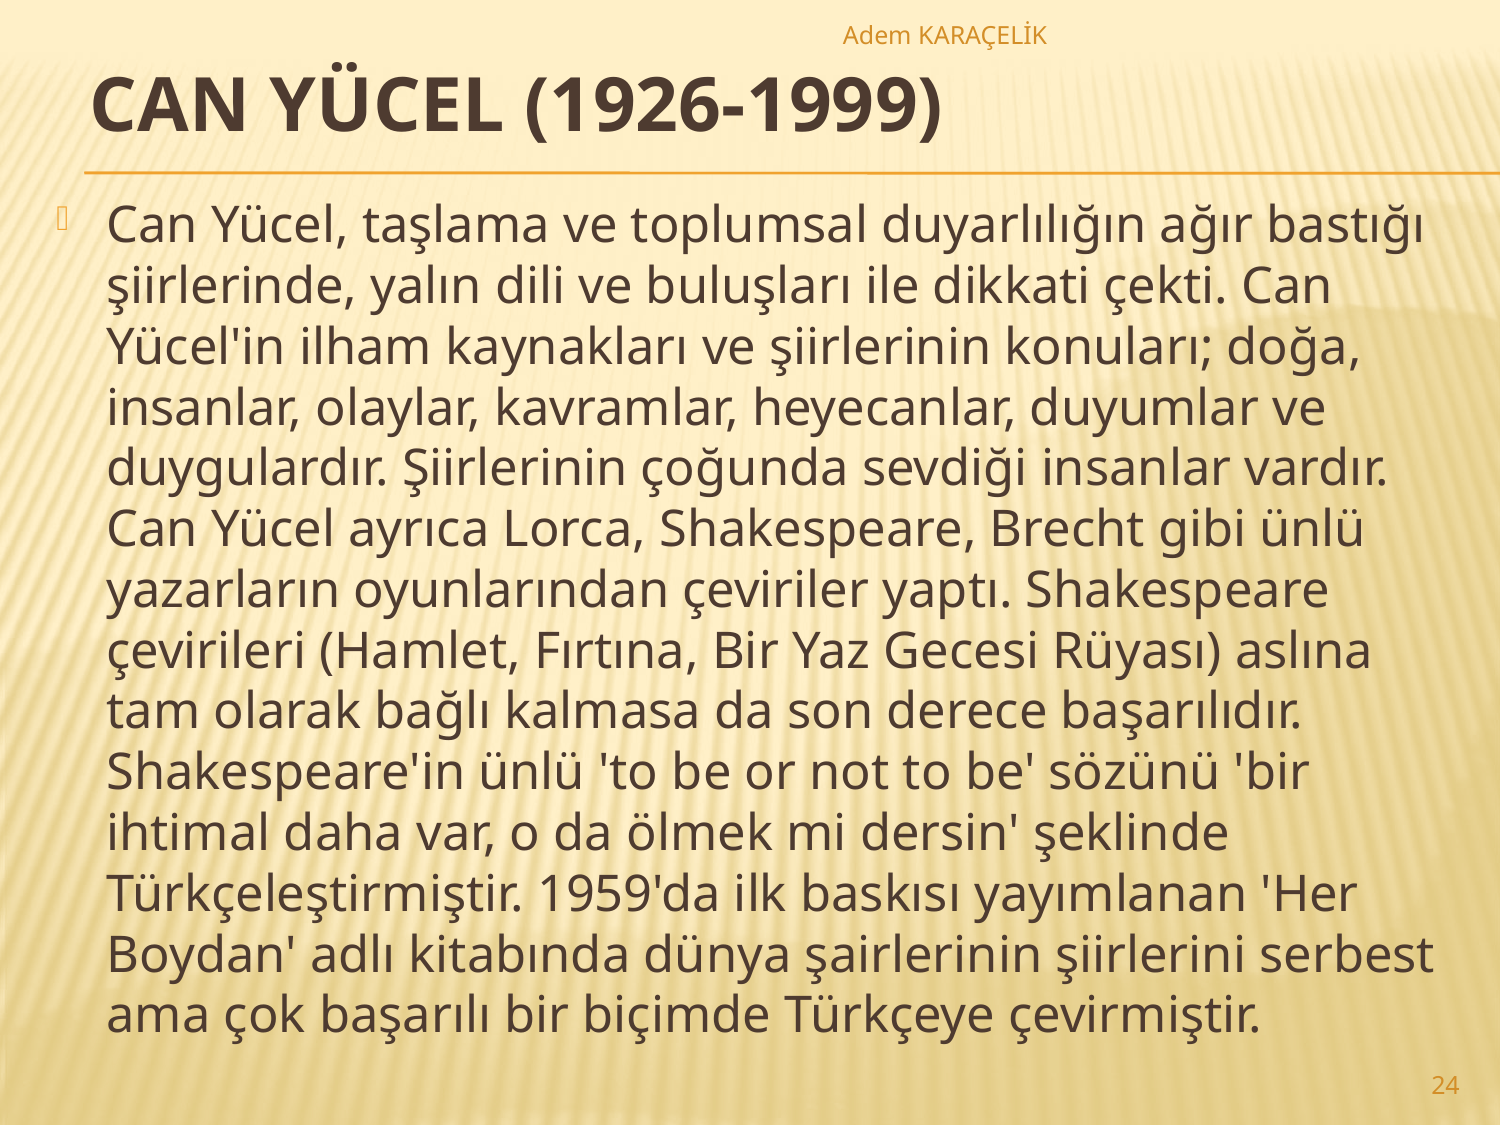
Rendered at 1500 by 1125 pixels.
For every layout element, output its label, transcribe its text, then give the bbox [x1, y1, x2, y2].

list Can Yücel, taşlama ve toplumsal duyarlılığın ağır bastığı şiirlerinde, yalın dili ve buluşları ile dikkati çekti. Can Yücel'in ilham kaynakları ve şiirlerinin konuları; doğa, insanlar, olaylar, kavramlar, heyecanlar, duyumlar ve duygulardır. Şiirlerinin çoğunda sevdiği insanlar vardır. Can Yücel ayrıca Lorca, Shakespeare, Brecht gibi ünlü yazarların oyunlarından çeviriler yaptı. Shakespeare çevirileri (Hamlet, Fırtına, Bir Yaz Gecesi Rüyası) aslına tam olarak bağlı kalmasa da son derece başarılıdır. Shakespeare'in ünlü 'to be or not to be' sözünü 'bir ihtimal daha var, o da ölmek mi dersin' şeklinde Türkçeleştirmiştir. 1959'da ilk baskısı yayımlanan 'Her Boydan' adlı kitabında dünya şairlerinin şiirlerini serbest ama çok başarılı bir biçimde Türkçeye çevirmiştir. [40, 184, 1471, 1071]
slide_number 24 [1350, 1061, 1475, 1103]
footer Adem KARAÇELİK [587, 12, 1063, 60]
title CAN YÜCEL (1926-1999) [75, 30, 1425, 173]
